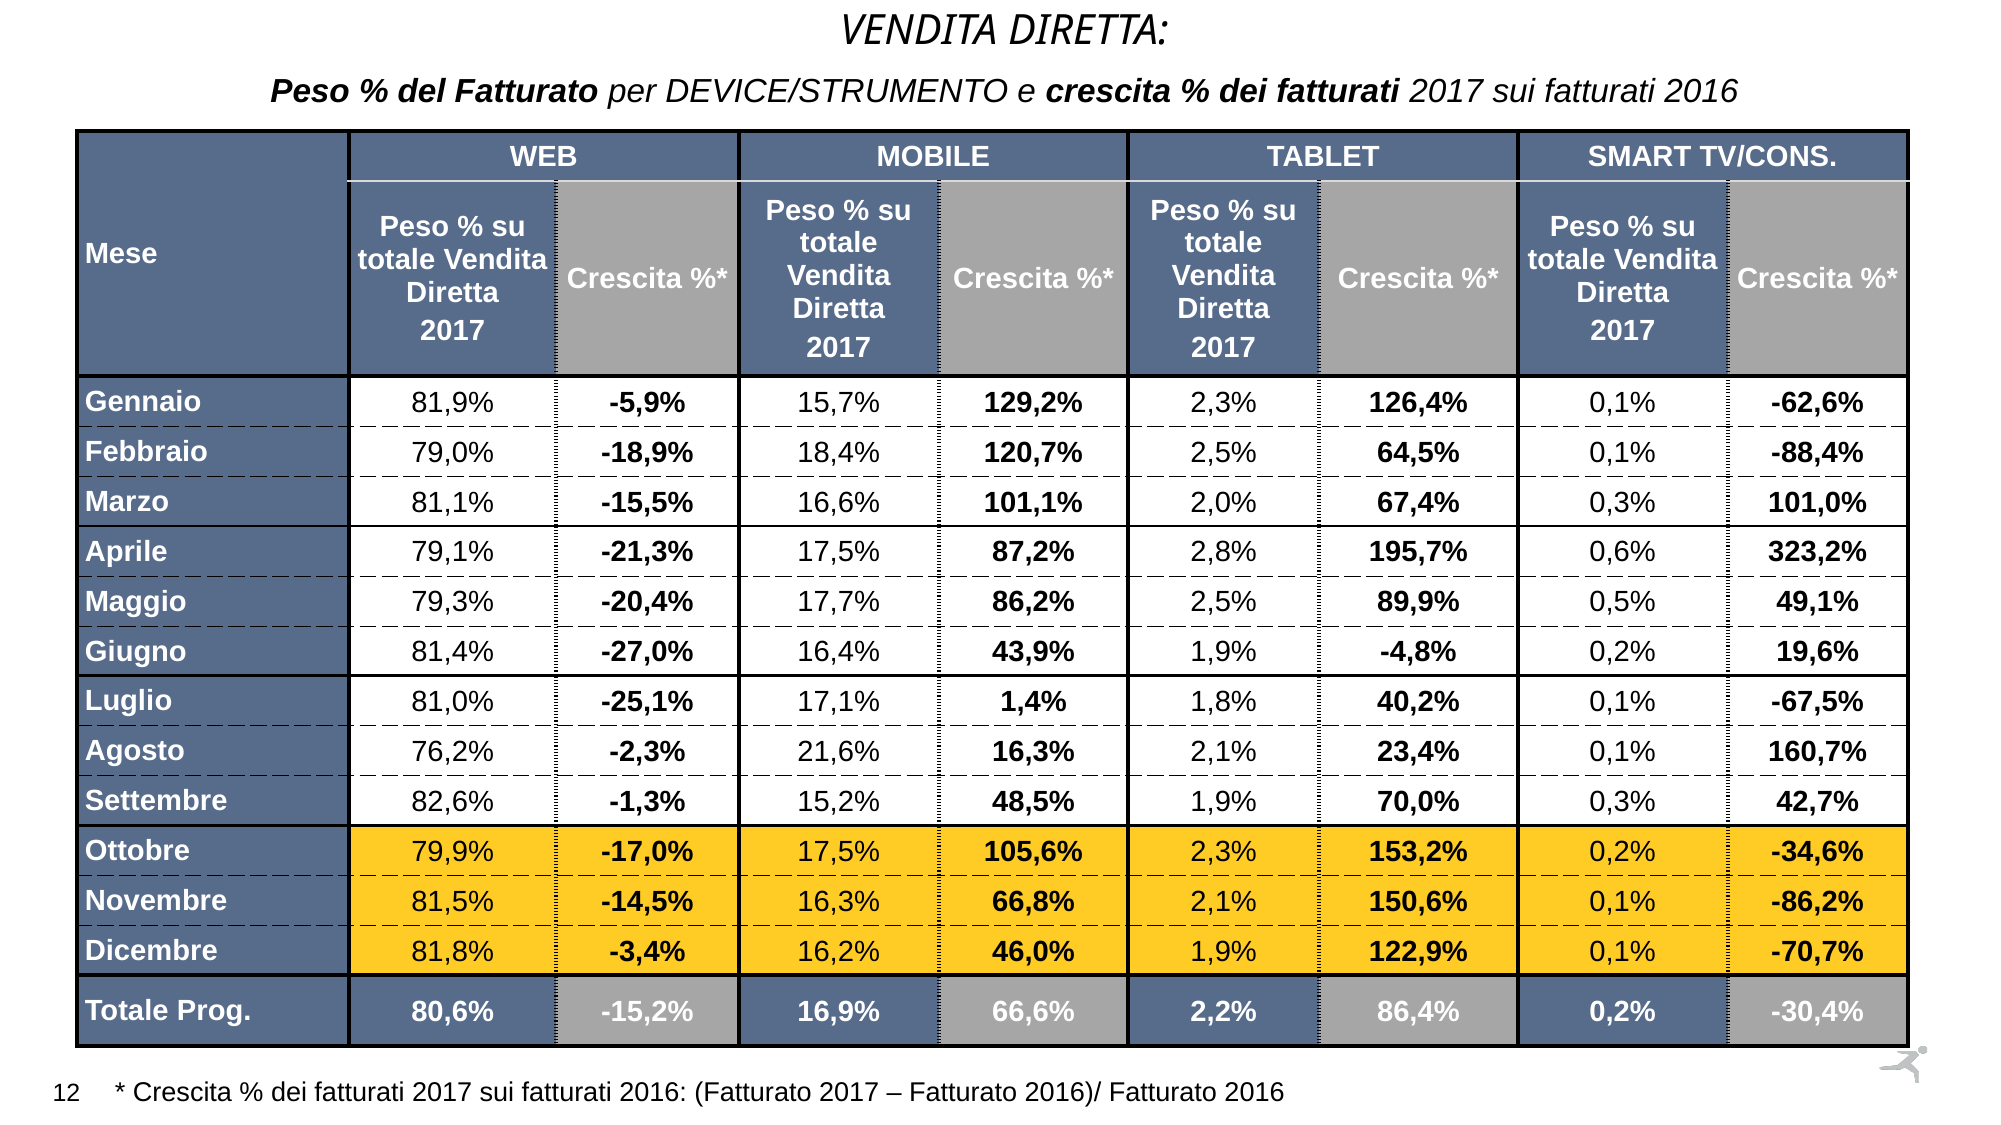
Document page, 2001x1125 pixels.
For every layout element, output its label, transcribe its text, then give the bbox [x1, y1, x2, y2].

table_cell 0,2% [1520, 977, 1728, 1044]
table_cell -20,4% [556, 576, 737, 626]
table_cell 43,9% [939, 626, 1126, 674]
table_cell 323,2% [1728, 527, 1906, 576]
table_header Mese [79, 133, 347, 374]
table_cell 101,1% [939, 476, 1126, 525]
table_cell 195,7% [1319, 527, 1516, 576]
table_cell 66,6% [939, 977, 1126, 1044]
table_cell -15,5% [556, 476, 737, 525]
table_cell Luglio [79, 677, 347, 726]
table_cell 80,6% [351, 977, 556, 1044]
table_cell 2,2% [1130, 977, 1319, 1044]
table_cell Crescita %* [1728, 182, 1906, 374]
table_cell -27,0% [556, 626, 737, 674]
table_cell Peso % su totale Vendita Diretta 2017 [351, 182, 556, 374]
table_cell 2,3% [1130, 378, 1319, 426]
table_cell 0,1% [1520, 726, 1728, 776]
table_cell Crescita %* [939, 182, 1126, 374]
table_cell Agosto [79, 726, 347, 776]
table_cell 0,1% [1520, 925, 1728, 973]
table_cell 2,3% [1130, 827, 1319, 875]
table_cell -1,3% [556, 776, 737, 824]
table_cell 2,0% [1130, 476, 1319, 525]
table_cell 120,7% [939, 426, 1126, 476]
table_cell Febbraio [79, 426, 347, 476]
table_header TABLET [1130, 133, 1516, 180]
table_cell 19,6% [1728, 626, 1906, 674]
table_header SMART TV/CONS. [1520, 133, 1906, 180]
text_box VENDITA DIRETTA: Peso % del Fatturato per DEVICE/STRUMENTO e crescita % dei fatturati 2017 sui fatturati 2016 [192, 0, 1817, 117]
table_cell 1,9% [1130, 776, 1319, 824]
table_cell 81,5% [351, 875, 556, 925]
table_cell 21,6% [741, 726, 939, 776]
table_cell 1,9% [1130, 626, 1319, 674]
table_cell 0,1% [1520, 875, 1728, 925]
table_cell 17,7% [741, 576, 939, 626]
table_cell 17,1% [741, 677, 939, 726]
table_cell 18,4% [741, 426, 939, 476]
table_cell 2,1% [1130, 875, 1319, 925]
table_cell Maggio [79, 576, 347, 626]
table_cell 48,5% [939, 776, 1126, 824]
table_cell 1,4% [939, 677, 1126, 726]
table_cell Settembre [79, 776, 347, 824]
table_cell 0,3% [1520, 776, 1728, 824]
table_cell 86,4% [1319, 977, 1516, 1044]
table_cell 81,0% [351, 677, 556, 726]
table_cell 49,1% [1728, 576, 1906, 626]
table_cell 129,2% [939, 378, 1126, 426]
table_cell -86,2% [1728, 875, 1906, 925]
table_cell 64,5% [1319, 426, 1516, 476]
table_cell 0,6% [1520, 527, 1728, 576]
table_cell 79,0% [351, 426, 556, 476]
table_cell 101,0% [1728, 476, 1906, 525]
table_cell Novembre [79, 875, 347, 925]
table_cell 0,5% [1520, 576, 1728, 626]
table_header WEB [351, 133, 737, 180]
table_cell 79,1% [351, 527, 556, 576]
table_cell -25,1% [556, 677, 737, 726]
table_cell 81,1% [351, 476, 556, 525]
table_cell 16,6% [741, 476, 939, 525]
table_cell 16,2% [741, 925, 939, 973]
table_cell 79,9% [351, 827, 556, 875]
table_cell 15,2% [741, 776, 939, 824]
table_cell Aprile [79, 527, 347, 576]
table_cell -15,2% [556, 977, 737, 1044]
table_cell Peso % su totale Vendita Diretta 2017 [741, 182, 939, 374]
table_cell -88,4% [1728, 426, 1906, 476]
table_cell 105,6% [939, 827, 1126, 875]
table_cell 150,6% [1319, 875, 1516, 925]
table_cell 81,4% [351, 626, 556, 674]
table_cell Totale Prog. [79, 977, 347, 1044]
table_cell 67,4% [1319, 476, 1516, 525]
table_cell Peso % su totale Vendita Diretta 2017 [1130, 182, 1319, 374]
table_cell 76,2% [351, 726, 556, 776]
table_cell 2,5% [1130, 576, 1319, 626]
table_cell 16,3% [741, 875, 939, 925]
table_cell -21,3% [556, 527, 737, 576]
table_cell 15,7% [741, 378, 939, 426]
table_cell 40,2% [1319, 677, 1516, 726]
table_cell -67,5% [1728, 677, 1906, 726]
table_cell Peso % su totale Vendita Diretta 2017 [1520, 182, 1728, 374]
table_cell 81,9% [351, 378, 556, 426]
table_cell 46,0% [939, 925, 1126, 973]
table_cell 70,0% [1319, 776, 1516, 824]
table_cell Gennaio [79, 378, 347, 426]
table_cell 17,5% [741, 827, 939, 875]
table_cell 160,7% [1728, 726, 1906, 776]
text_box * Crescita % dei fatturati 2017 sui fatturati 2016: (Fatturato 2017 – Fatturato 2016)/ Fatturato 2016 [100, 1067, 1339, 1115]
table_cell Crescita %* [1319, 182, 1516, 374]
table_cell -5,9% [556, 378, 737, 426]
table_cell 23,4% [1319, 726, 1516, 776]
table_cell Ottobre [79, 827, 347, 875]
table_cell Marzo [79, 476, 347, 525]
table_cell -4,8% [1319, 626, 1516, 674]
table_cell 16,9% [741, 977, 939, 1044]
table_cell -30,4% [1728, 977, 1906, 1044]
table_cell 2,8% [1130, 527, 1319, 576]
table_cell 86,2% [939, 576, 1126, 626]
slide_number 12 [0, 1061, 96, 1122]
table_cell 0,2% [1520, 626, 1728, 674]
table_cell -34,6% [1728, 827, 1906, 875]
table_cell -17,0% [556, 827, 737, 875]
table_cell 2,5% [1130, 426, 1319, 476]
table_cell -2,3% [556, 726, 737, 776]
table_cell 87,2% [939, 527, 1126, 576]
table_cell -62,6% [1728, 378, 1906, 426]
table_cell 0,2% [1520, 827, 1728, 875]
table_cell 17,5% [741, 527, 939, 576]
table_cell 82,6% [351, 776, 556, 824]
table_cell -14,5% [556, 875, 737, 925]
table_cell 42,7% [1728, 776, 1906, 824]
table_cell 81,8% [351, 925, 556, 973]
table_cell 122,9% [1319, 925, 1516, 973]
table_cell 79,3% [351, 576, 556, 626]
table_cell -18,9% [556, 426, 737, 476]
table_cell 0,3% [1520, 476, 1728, 525]
table_cell 16,3% [939, 726, 1126, 776]
table_cell 89,9% [1319, 576, 1516, 626]
table_cell -3,4% [556, 925, 737, 973]
table_cell -70,7% [1728, 925, 1906, 973]
table_cell Crescita %* [556, 182, 737, 374]
table_cell 1,9% [1130, 925, 1319, 973]
table_cell 153,2% [1319, 827, 1516, 875]
table_cell 126,4% [1319, 378, 1516, 426]
table_cell 1,8% [1130, 677, 1319, 726]
table_cell 66,8% [939, 875, 1126, 925]
table_cell 16,4% [741, 626, 939, 674]
table_cell Dicembre [79, 925, 347, 973]
table_header MOBILE [741, 133, 1126, 180]
table_cell 2,1% [1130, 726, 1319, 776]
table_cell 0,1% [1520, 378, 1728, 426]
table_cell 0,1% [1520, 677, 1728, 726]
table_cell 0,1% [1520, 426, 1728, 476]
table_cell Giugno [79, 626, 347, 674]
